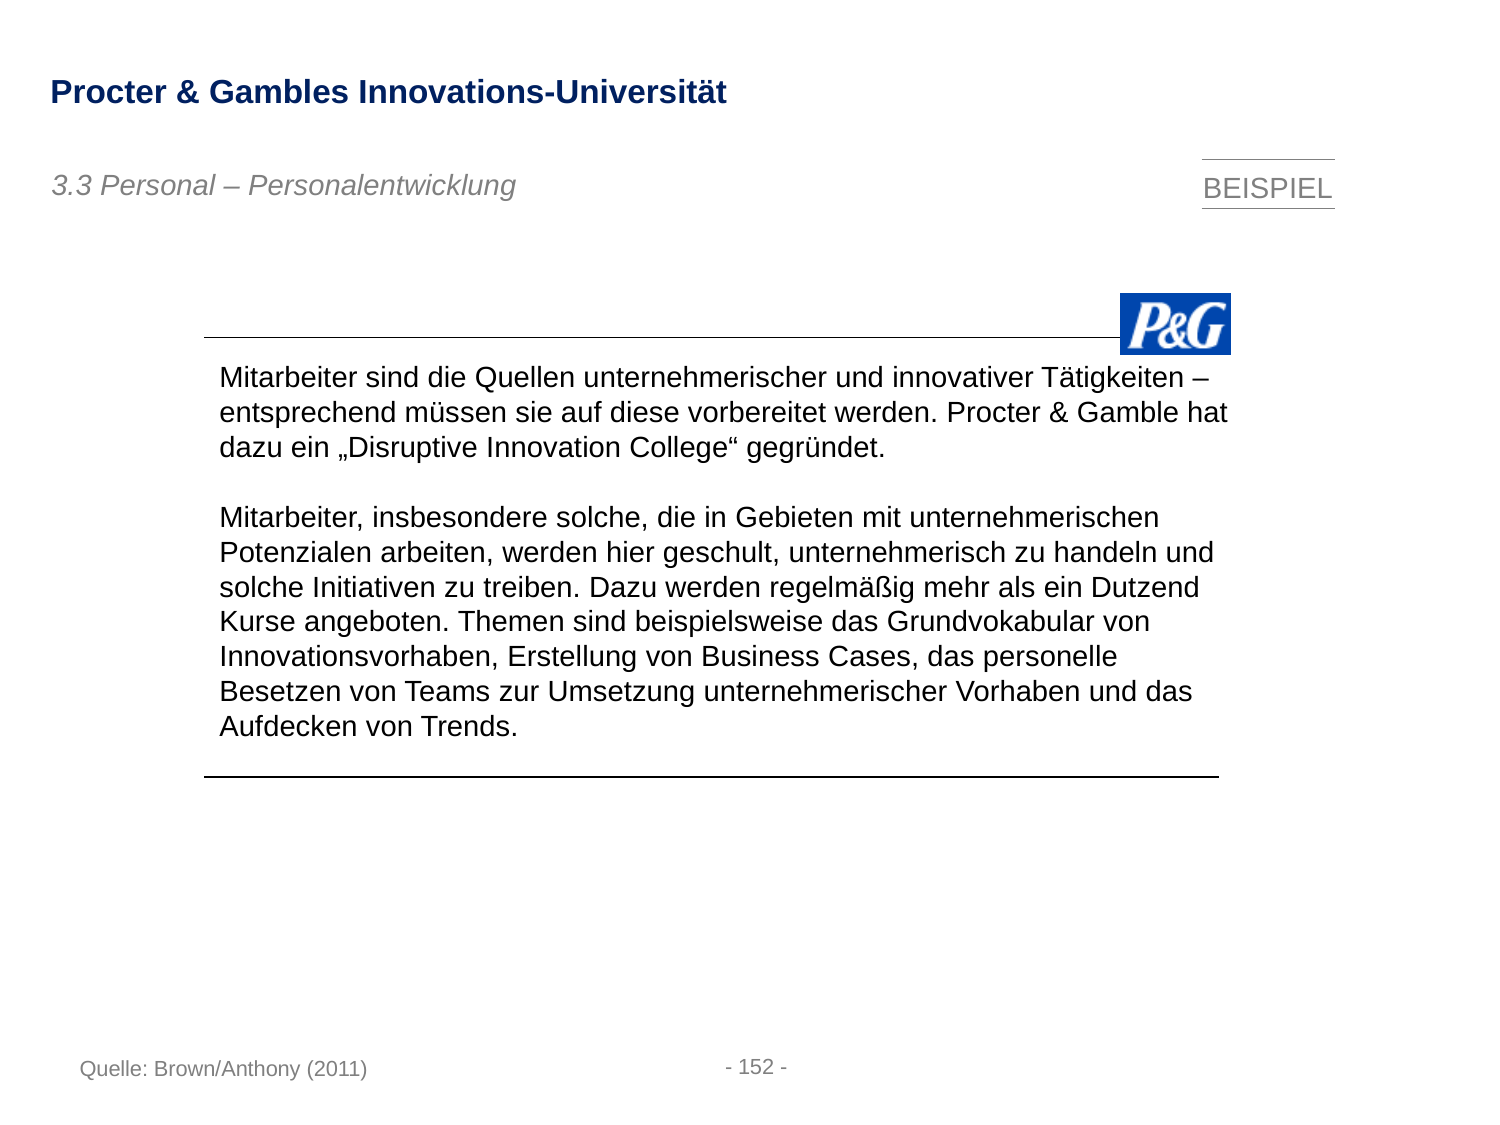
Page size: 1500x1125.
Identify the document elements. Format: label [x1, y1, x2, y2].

text_box [204, 350, 1264, 751]
text_box [64, 1046, 390, 1088]
slide_number [599, 1045, 913, 1093]
text_box [35, 63, 1433, 118]
text_box [1188, 161, 1349, 212]
text_box [36, 159, 532, 209]
picture [1120, 293, 1231, 356]
